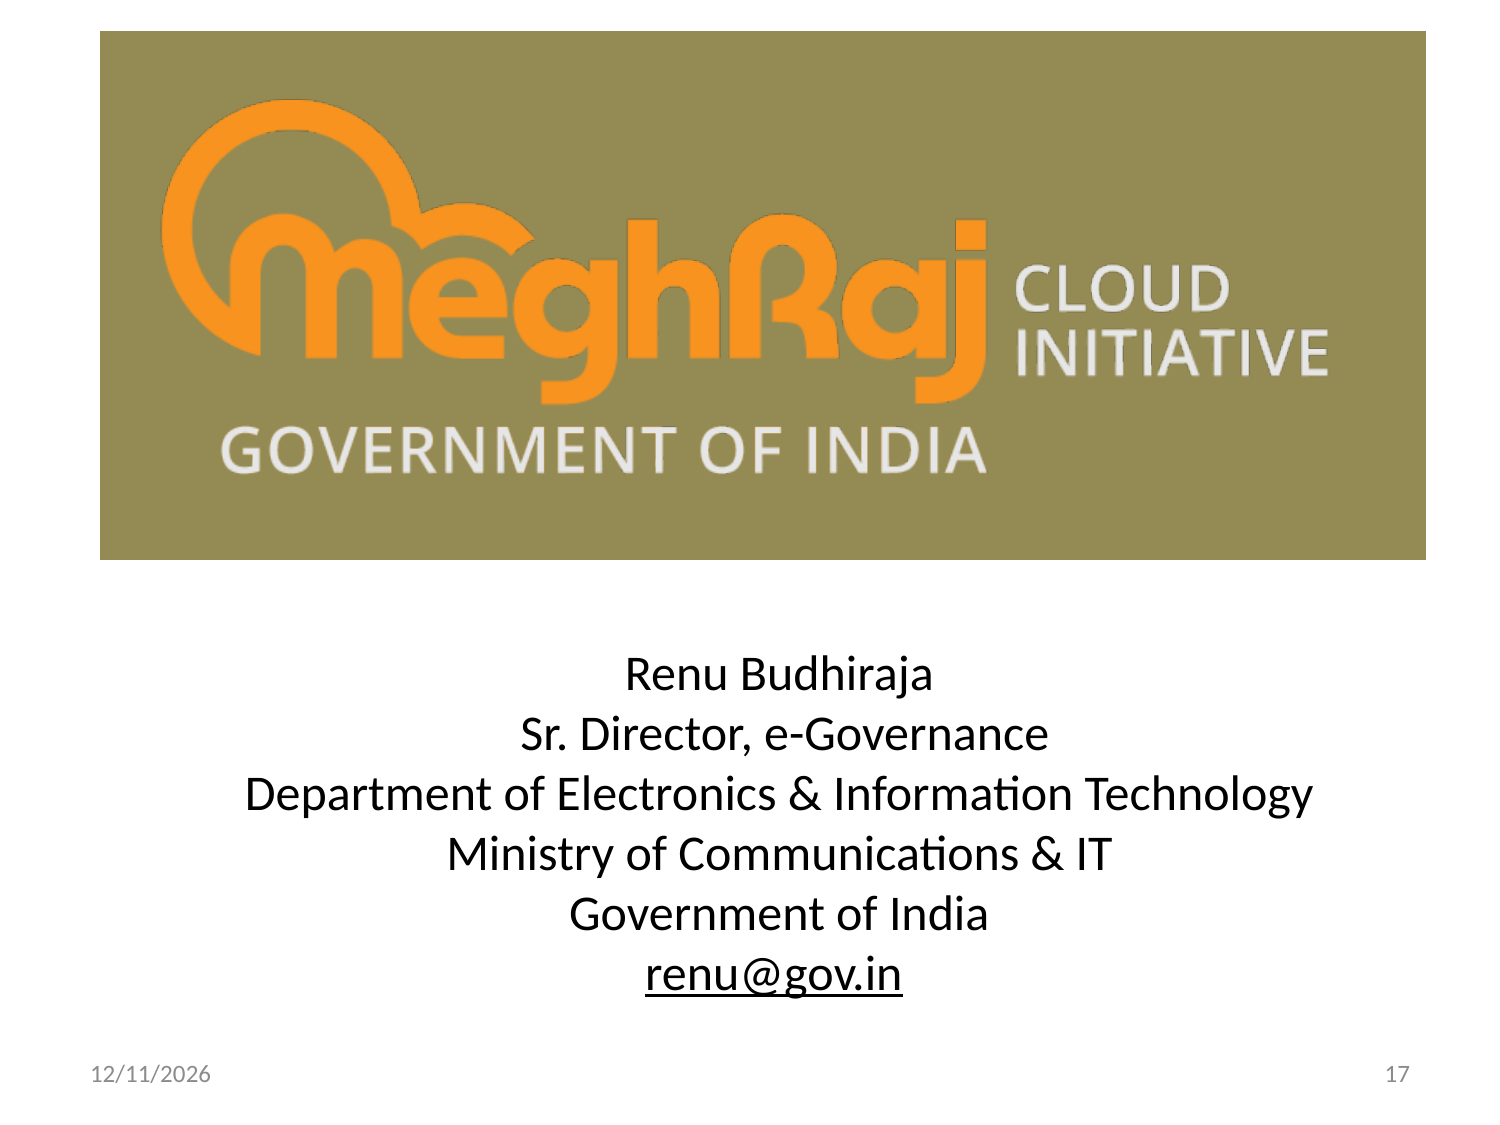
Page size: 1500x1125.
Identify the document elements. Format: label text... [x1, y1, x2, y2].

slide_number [75, 1042, 425, 1103]
text_box Renu Budhiraja Sr. Director, e-Governance Department of Electronics & Information Technology Ministry of Communications & IT Government of India renu@gov.in [206, 633, 1353, 1009]
picture [100, 30, 1427, 560]
slide_number 17 [1074, 1042, 1425, 1103]
